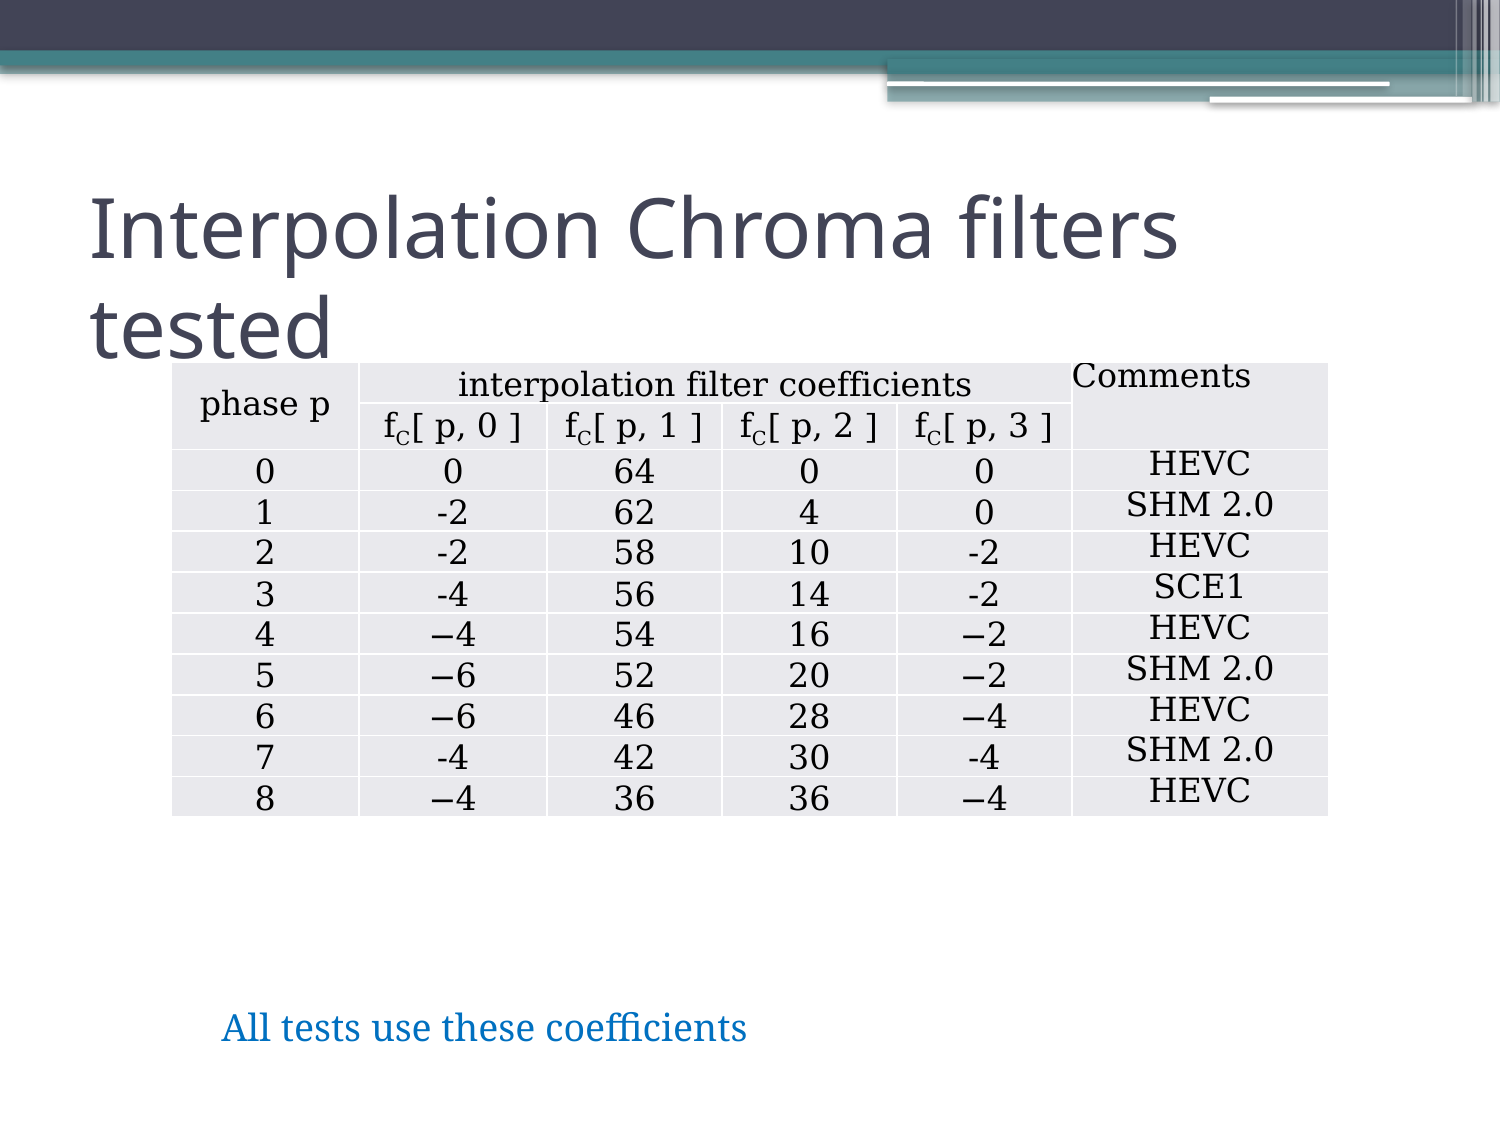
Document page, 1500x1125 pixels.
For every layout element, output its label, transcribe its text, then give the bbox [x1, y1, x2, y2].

table_cell -2 [360, 532, 546, 571]
table_cell 46 [548, 696, 721, 735]
table_cell 54 [548, 614, 721, 653]
table_cell 62 [548, 491, 721, 530]
table_cell SHM 2.0 [1073, 491, 1328, 530]
table_cell -4 [360, 573, 546, 612]
table_cell fC[ p, 2 ] [723, 404, 896, 449]
table_cell 4 [723, 491, 896, 530]
table_cell −2 [898, 655, 1071, 694]
table_cell 14 [723, 573, 896, 612]
table_cell 30 [723, 736, 896, 776]
table_cell 10 [723, 532, 896, 571]
table_cell HEVC [1073, 614, 1328, 653]
table_cell 8 [172, 777, 358, 816]
text_box All tests use these coefficients [206, 996, 1235, 1057]
table_cell 64 [548, 450, 721, 490]
table_cell −6 [360, 696, 546, 735]
table_cell 36 [548, 777, 721, 816]
table_cell HEVC [1073, 696, 1328, 735]
table_cell fC[ p, 3 ] [898, 404, 1071, 449]
table_cell 42 [548, 736, 721, 776]
table_cell 6 [172, 696, 358, 735]
table_cell -4 [898, 736, 1071, 776]
table_cell fC[ p, 1 ] [548, 404, 721, 449]
table_cell HEVC [1073, 532, 1328, 571]
table_cell SHM 2.0 [1073, 655, 1328, 694]
table_cell fC[ p, 0 ] [360, 404, 546, 449]
table_cell SHM 2.0 [1073, 736, 1328, 776]
table_cell -2 [360, 491, 546, 530]
table_cell −4 [360, 777, 546, 816]
table_cell 5 [172, 655, 358, 694]
table_cell −4 [898, 696, 1071, 735]
table_cell 3 [172, 573, 358, 612]
table_cell -2 [898, 532, 1071, 571]
table_cell 0 [172, 450, 358, 490]
table_cell 2 [172, 532, 358, 571]
table_cell 0 [360, 450, 546, 490]
table_cell 58 [548, 532, 721, 571]
table_cell HEVC [1073, 777, 1328, 816]
table_cell −6 [360, 655, 546, 694]
table_cell SCE1 [1073, 573, 1328, 612]
table_cell 0 [898, 491, 1071, 530]
table_cell 16 [723, 614, 896, 653]
table_cell 56 [548, 573, 721, 612]
table_cell 36 [723, 777, 896, 816]
title Interpolation Chroma filters tested [75, 187, 1425, 363]
table_cell −4 [360, 614, 546, 653]
table_cell -4 [360, 736, 546, 776]
table_header interpolation filter coefficients [360, 363, 1071, 402]
table_cell 4 [172, 614, 358, 653]
table_cell 20 [723, 655, 896, 694]
table_cell 0 [723, 450, 896, 490]
table_cell -2 [898, 573, 1071, 612]
table_cell −4 [898, 777, 1071, 816]
table_header Comments [1073, 363, 1328, 449]
table_cell 0 [898, 450, 1071, 490]
table_cell 52 [548, 655, 721, 694]
table_cell −2 [898, 614, 1071, 653]
table_header phase p [172, 363, 358, 449]
table_cell HEVC [1073, 450, 1328, 490]
table_cell 28 [723, 696, 896, 735]
table_cell 1 [172, 491, 358, 530]
table_cell 7 [172, 736, 358, 776]
